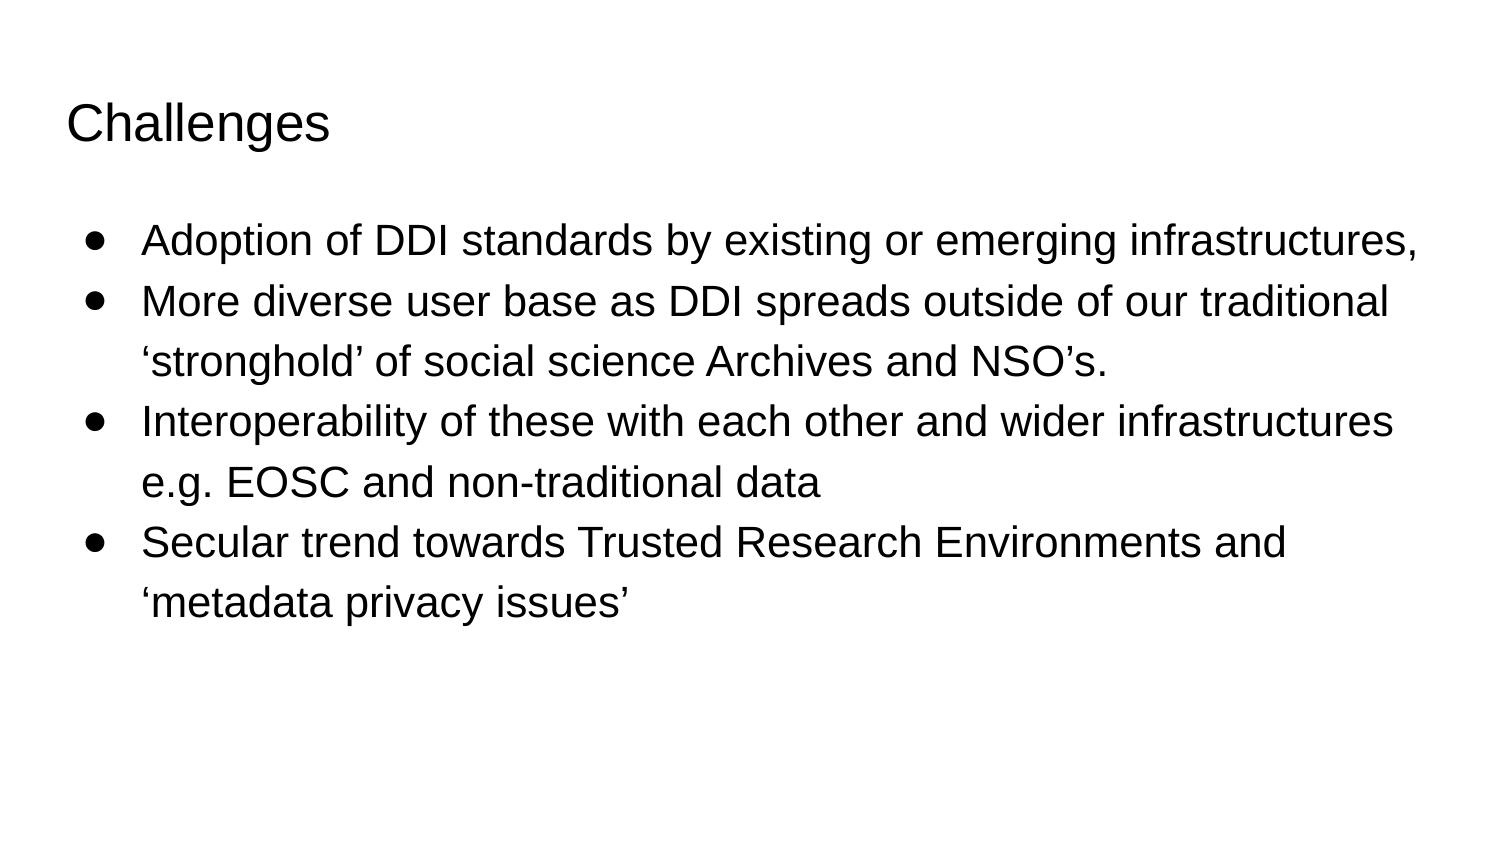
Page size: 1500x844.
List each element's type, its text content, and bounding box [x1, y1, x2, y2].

title Challenges [51, 72, 1449, 167]
list Adoption of DDI standards by existing or emerging infrastructures, More diverse user base as DDI spreads outside of our traditional ‘stronghold’ of social science Archives and NSO’s. Interoperability of these with each other and wider infrastructures e.g. EOSC and non-traditional data Secular trend towards Trusted Research Environments and ‘metadata privacy issues’ [51, 189, 1449, 750]
